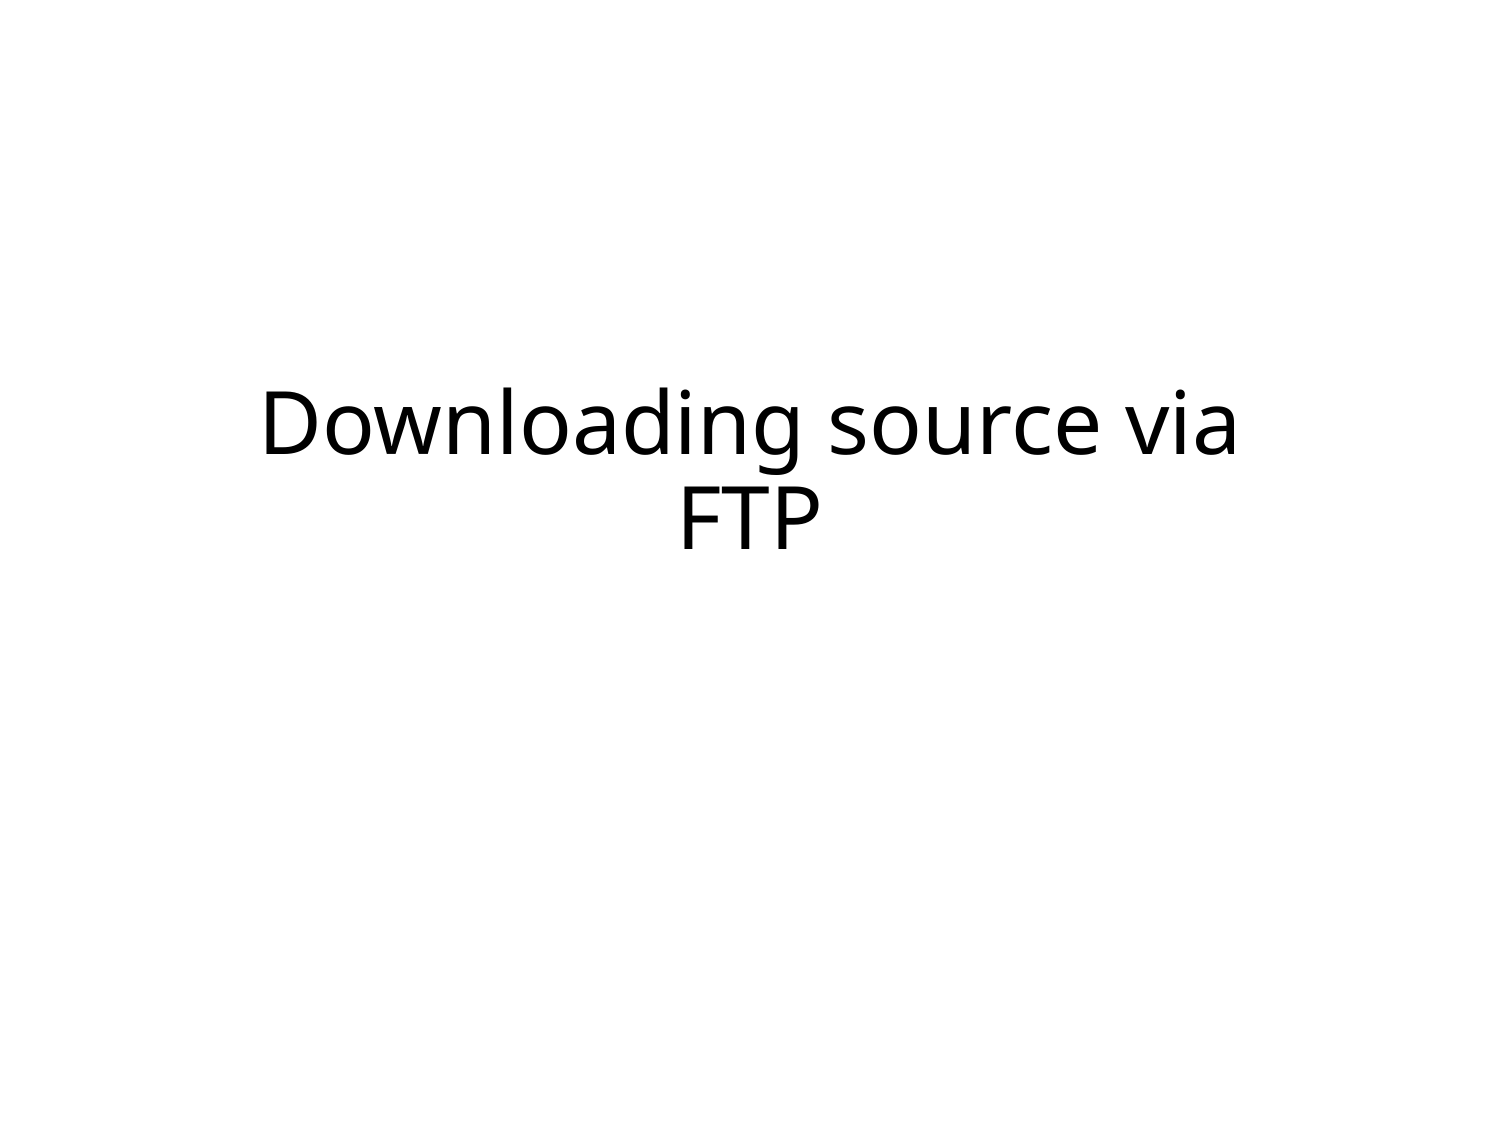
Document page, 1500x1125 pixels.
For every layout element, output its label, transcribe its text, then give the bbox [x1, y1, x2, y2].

title Downloading source via FTP [187, 184, 1313, 576]
